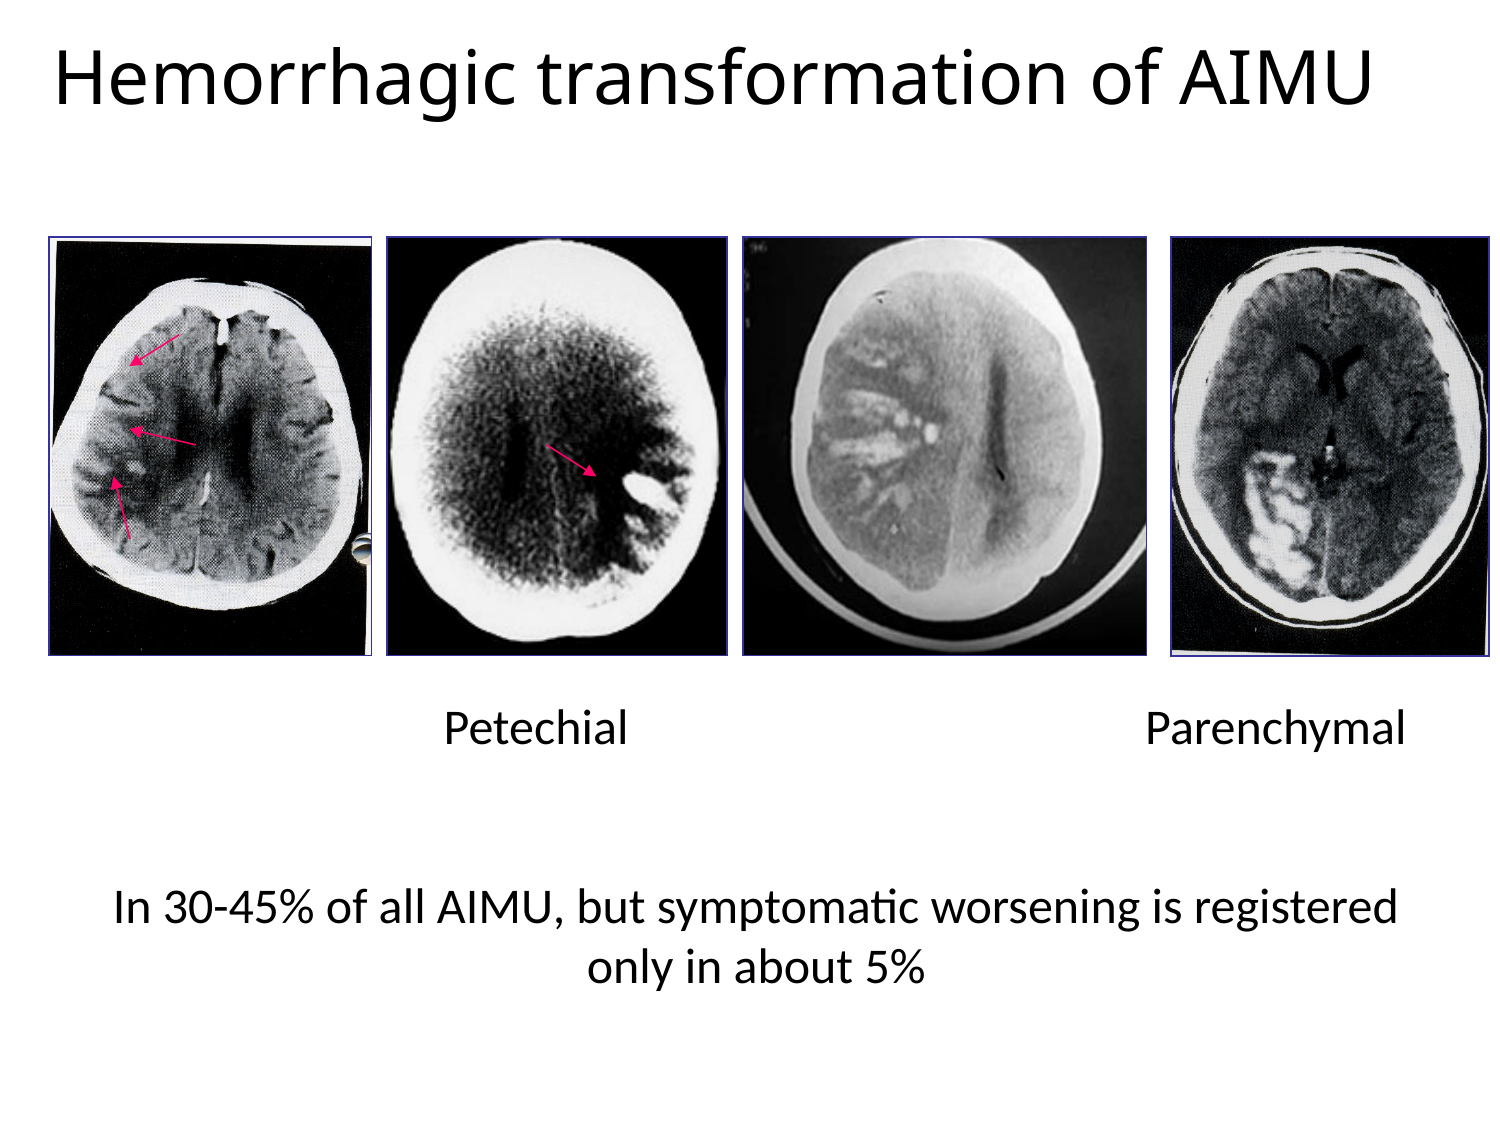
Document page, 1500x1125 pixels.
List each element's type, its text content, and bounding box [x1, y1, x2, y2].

picture [743, 237, 1146, 655]
picture [1171, 237, 1489, 656]
text_box Hemorrhagic transformation of AIMU [37, 22, 1463, 128]
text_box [387, 237, 727, 655]
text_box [49, 237, 371, 655]
text_box In 30-45% of all AIMU, but symptomatic worsening is registered only in about 5% [49, 865, 1463, 1001]
text_box Petechial [387, 687, 685, 763]
text_box Parenchymal [1104, 687, 1448, 763]
